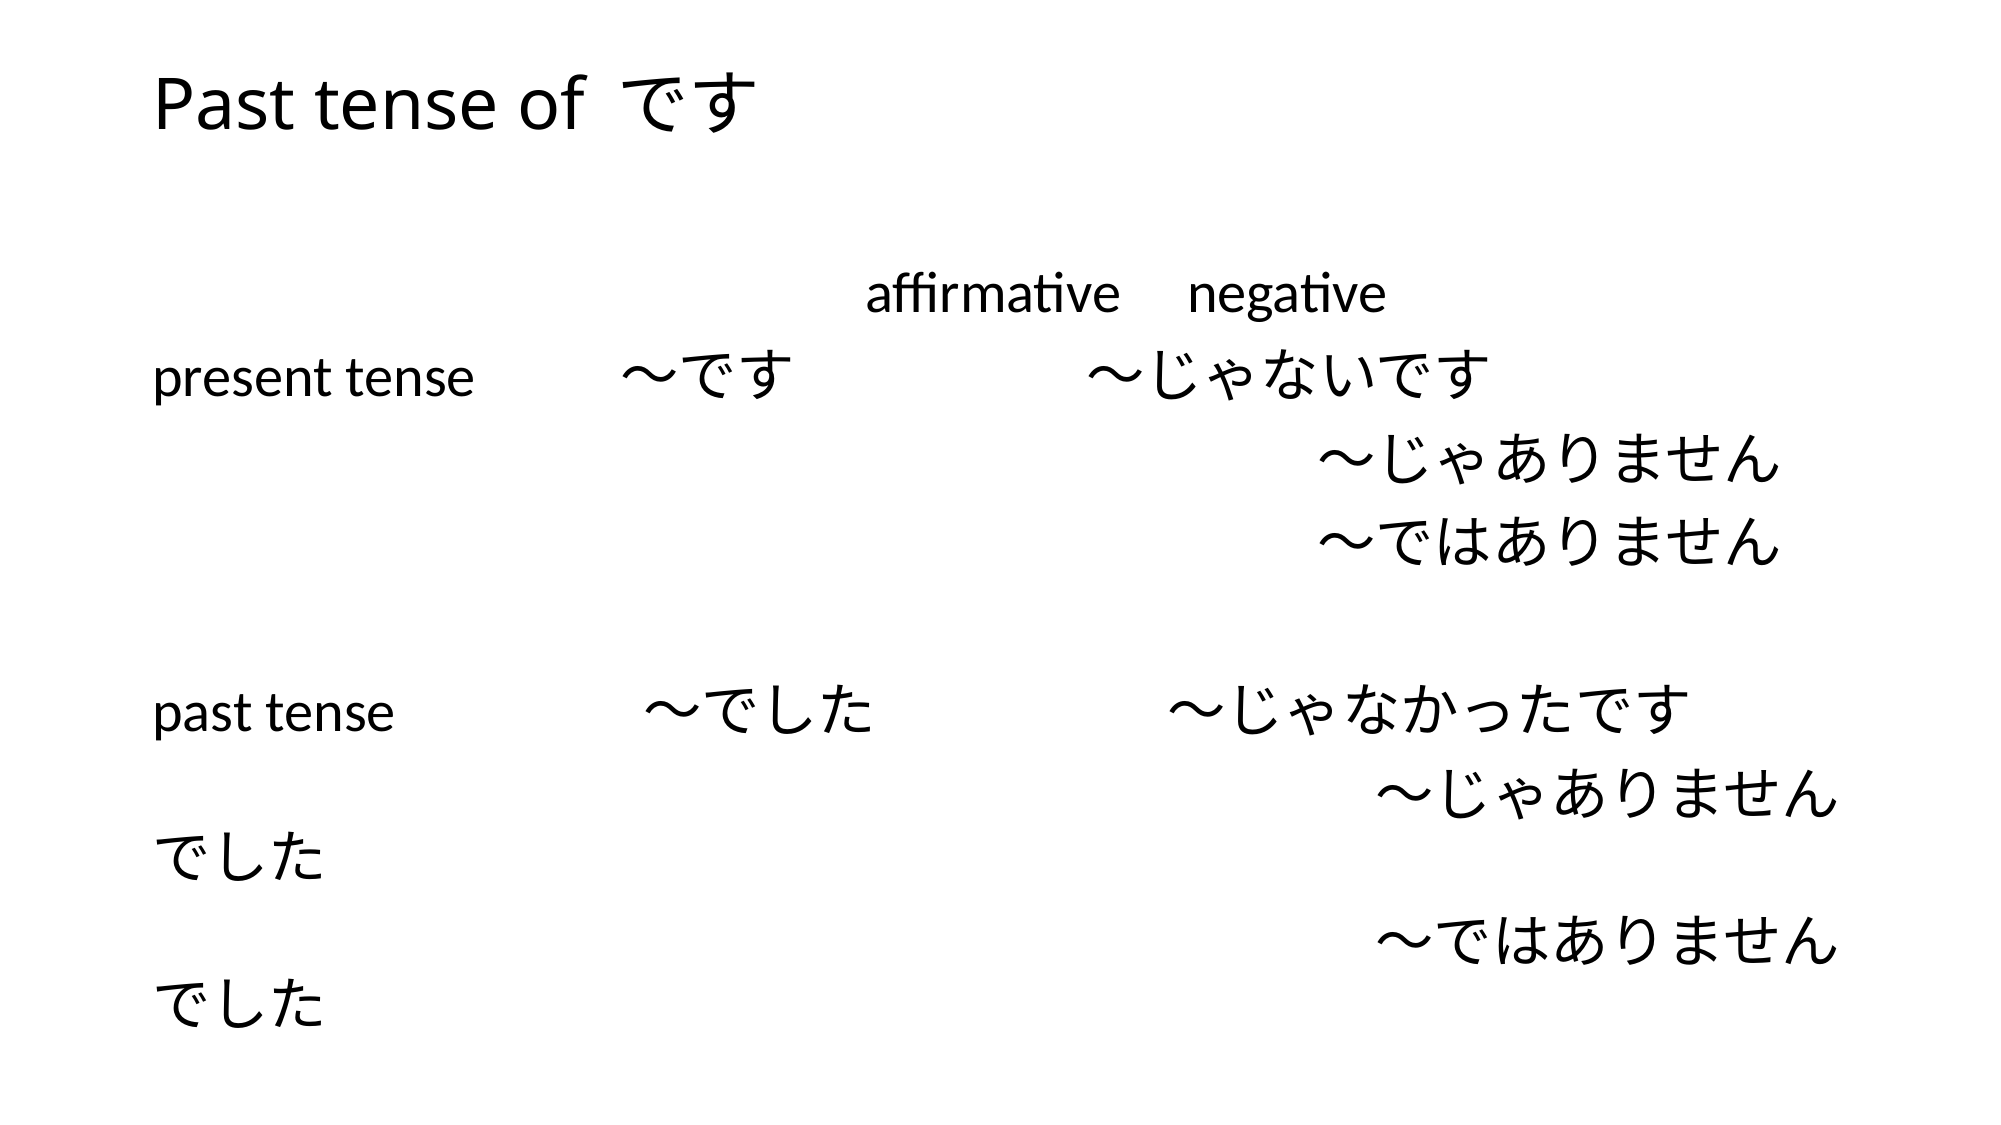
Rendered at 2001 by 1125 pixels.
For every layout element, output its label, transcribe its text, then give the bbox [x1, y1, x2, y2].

list affirmative negative present tense ～です ～じゃないです ～じゃありません ～ではありません past tense ～でした ～じゃなかったです ～じゃありませんでした ～ではありませんでした [137, 171, 1863, 1014]
title Past tense of です [137, 59, 1863, 153]
